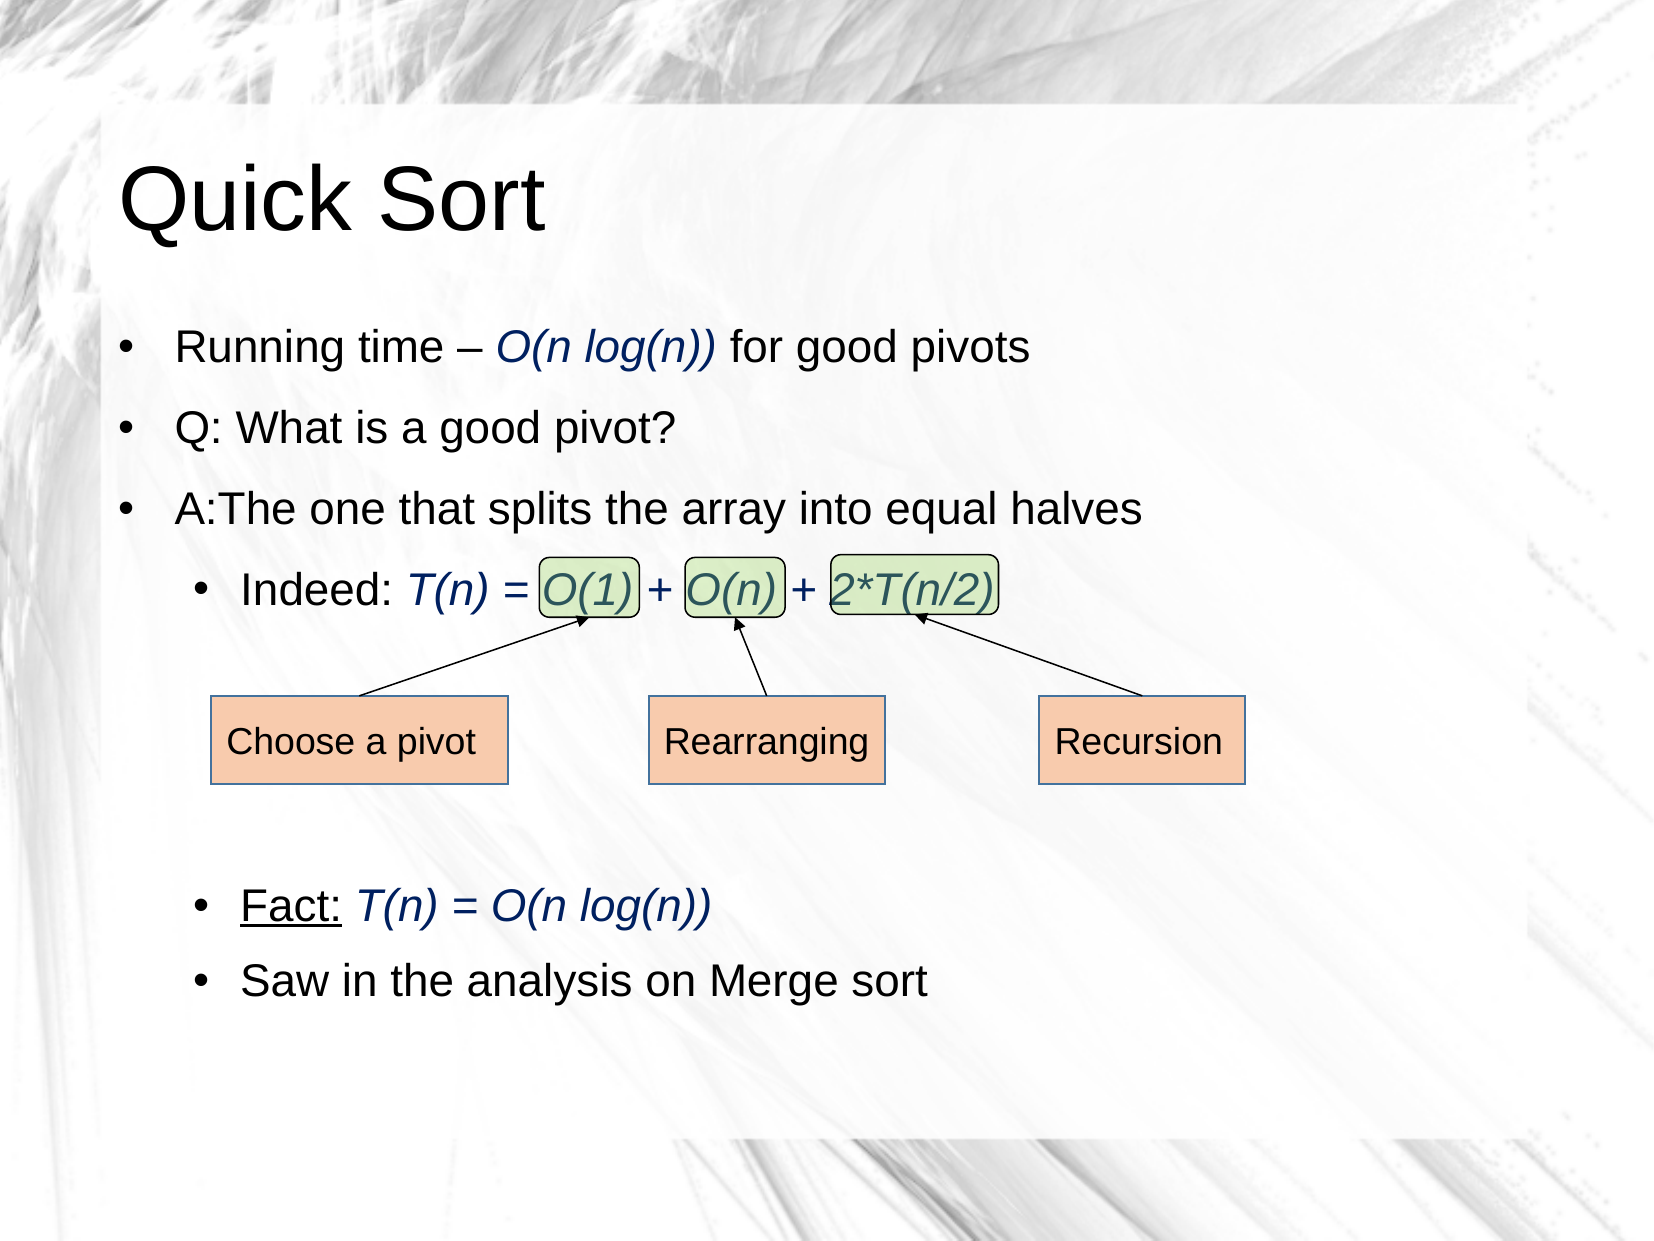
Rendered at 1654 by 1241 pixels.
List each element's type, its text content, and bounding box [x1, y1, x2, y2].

text_box [685, 557, 786, 618]
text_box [359, 617, 590, 696]
text_box [539, 557, 640, 618]
text_box Recursion [1039, 695, 1246, 784]
picture [0, 0, 1654, 1241]
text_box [735, 617, 767, 696]
text_box Choose a pivot [211, 695, 508, 784]
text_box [914, 614, 1143, 696]
text_box [830, 554, 999, 615]
list Running time – O(n log(n)) for good pivots Q: What is a good pivot? A:The one that splits the array into equal halves Indeed: T(n) = O(1) + O(n) + 2*T(n/2) Fact: T(n) = O(n log(n)) Saw in the analysis on Merge sort [118, 319, 1571, 1109]
text_box Rearranging [648, 695, 885, 784]
title Quick Sort [118, 112, 1506, 281]
